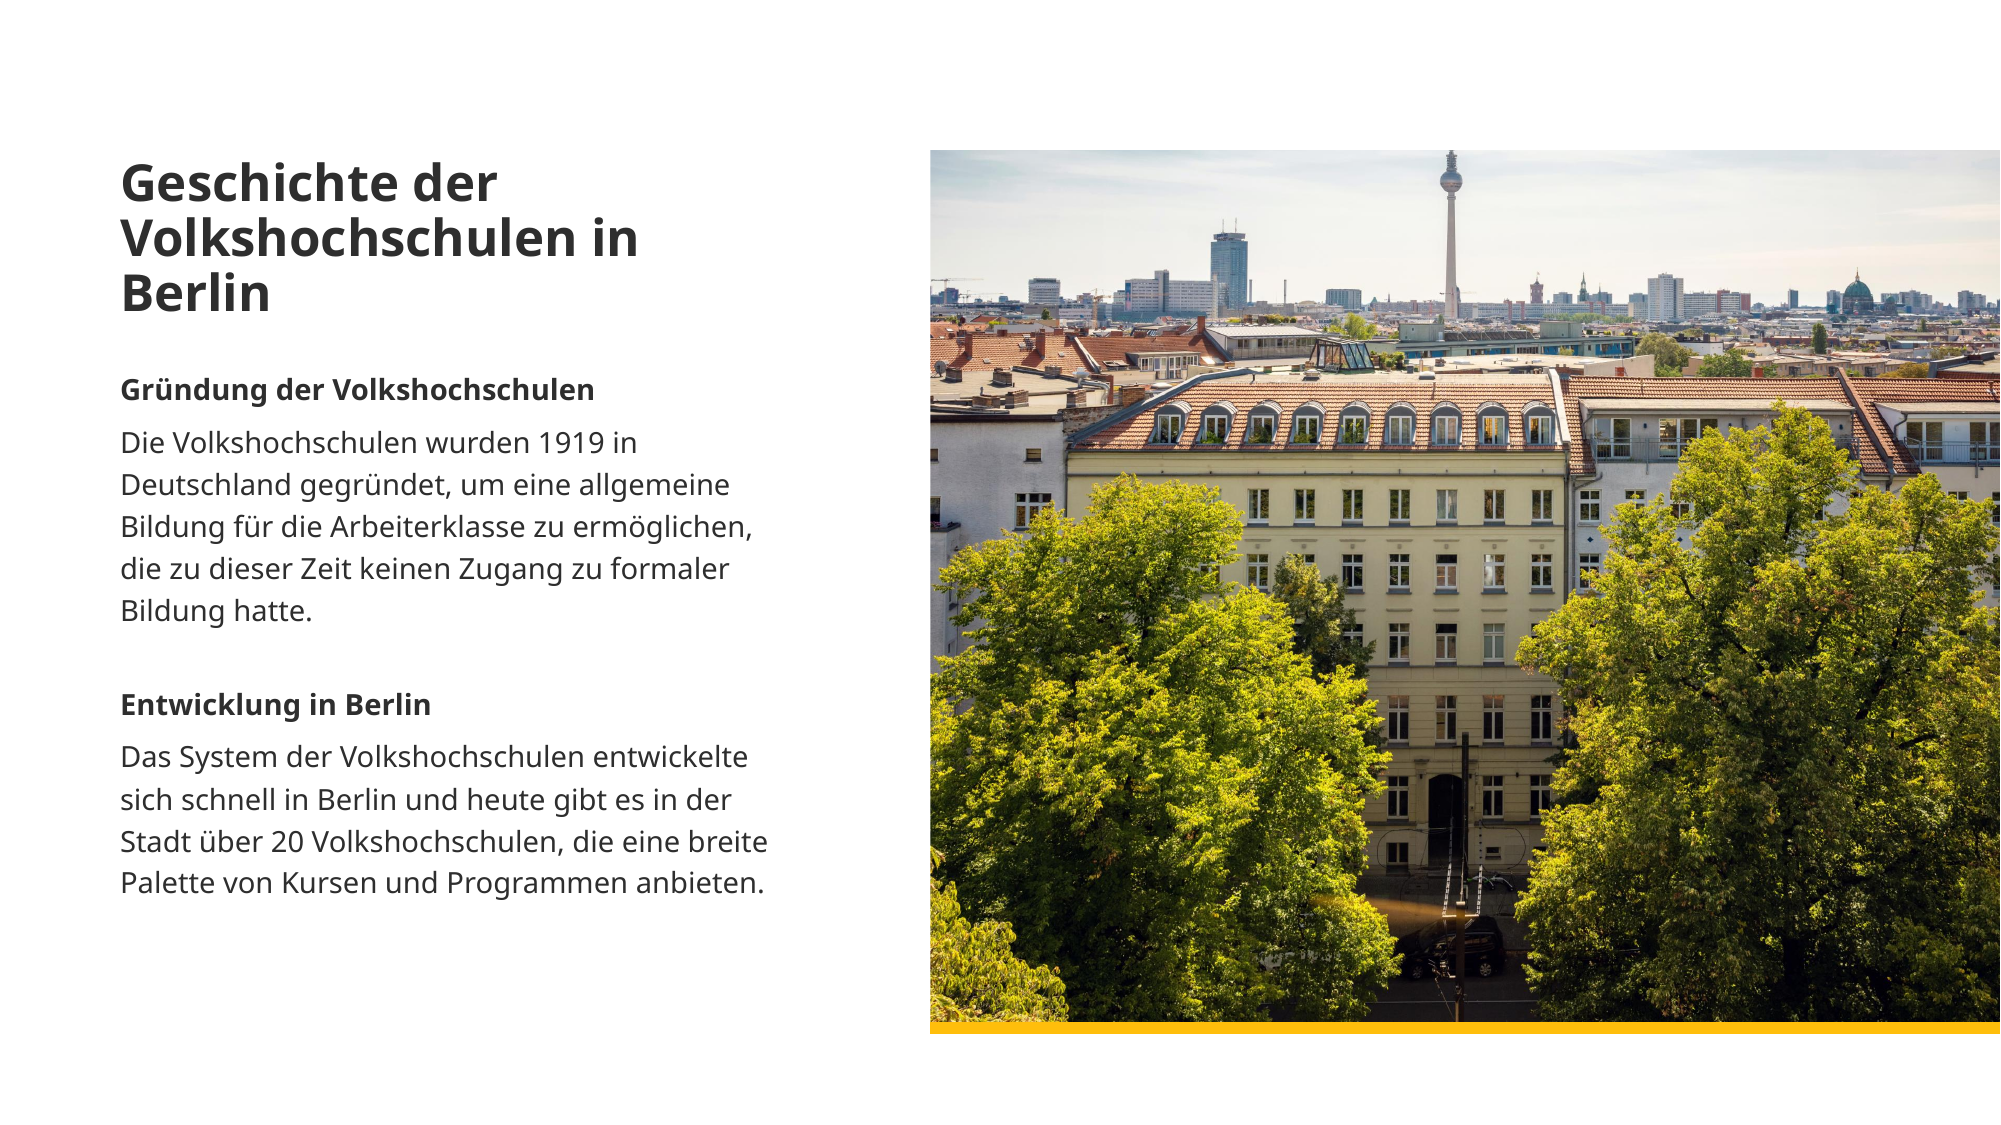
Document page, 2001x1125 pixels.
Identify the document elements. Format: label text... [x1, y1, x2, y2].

list Gründung der Volkshochschulen Die Volkshochschulen wurden 1919 in Deutschland gegründet, um eine allgemeine Bildung für die Arbeiterklasse zu ermöglichen, die zu dieser Zeit keinen Zugang zu formaler Bildung hatte. Entwicklung in Berlin Das System der Volkshochschulen entwickelte sich schnell in Berlin und heute gibt es in der Stadt über 20 Volkshochschulen, die eine breite Palette von Kursen und Programmen anbieten. [105, 356, 804, 1034]
text_box [0, 0, 2000, 1125]
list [930, 149, 2000, 1028]
title Geschichte der Volkshochschulen in Berlin [105, 149, 804, 330]
